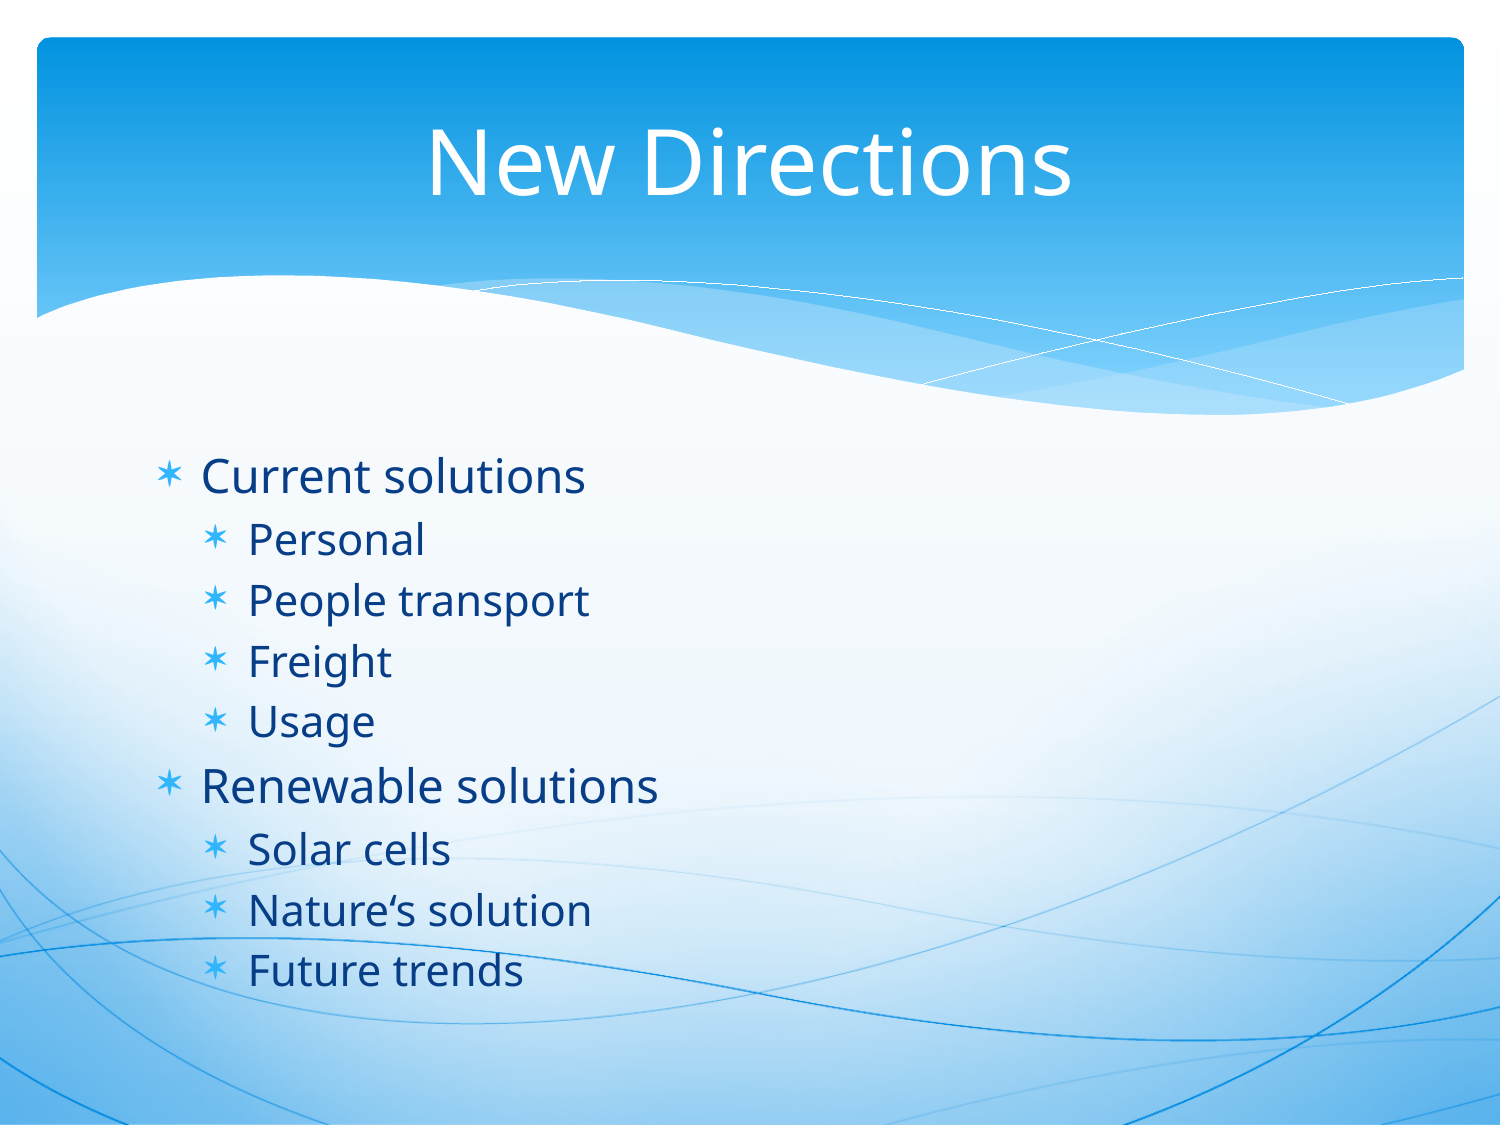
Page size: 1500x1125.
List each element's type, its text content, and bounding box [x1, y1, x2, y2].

title New Directions [75, 55, 1425, 261]
list Current solutions Personal People transport Freight Usage Renewable solutions Solar cells Nature‘s solution Future trends [143, 438, 1359, 1005]
